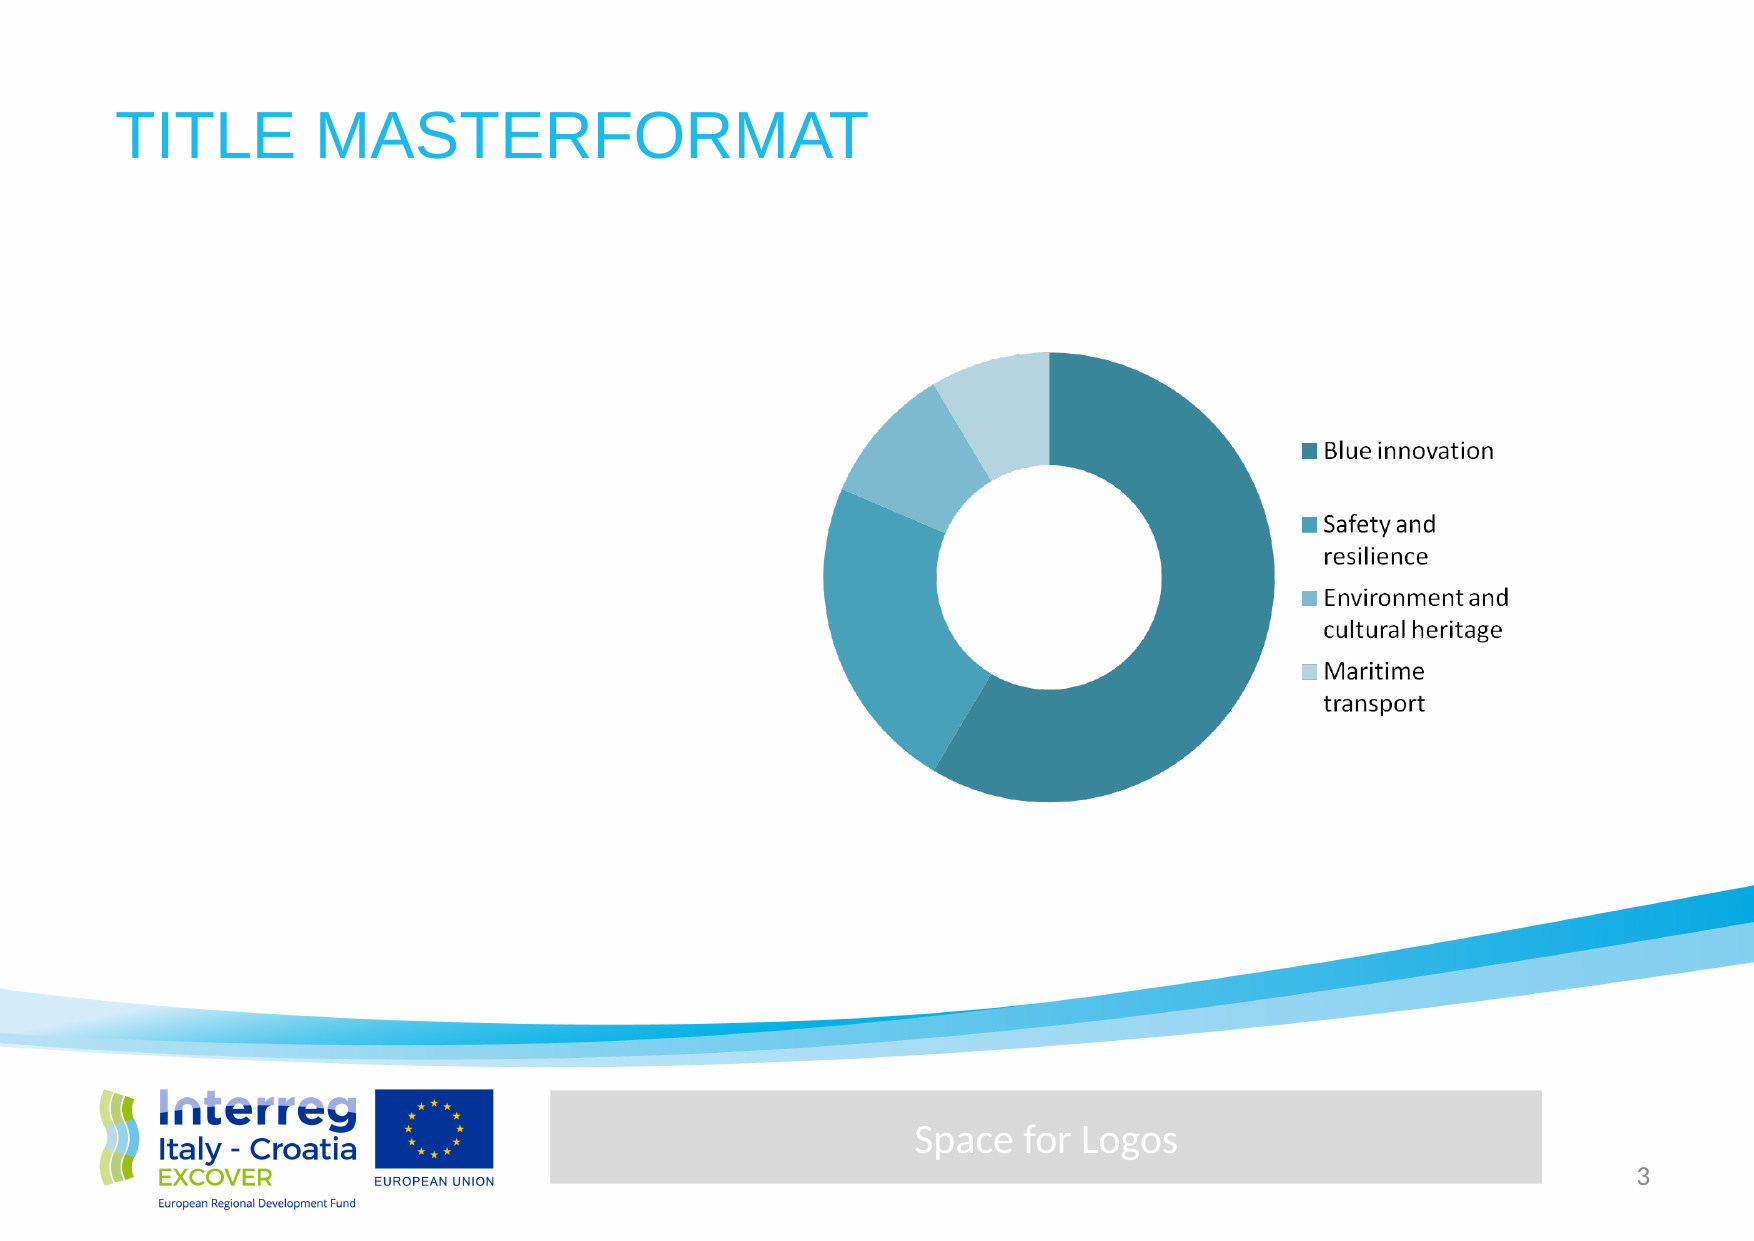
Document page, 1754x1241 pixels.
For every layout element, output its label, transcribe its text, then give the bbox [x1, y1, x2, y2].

picture [0, 0, 1754, 1241]
text_box TITLE MASTERFORMAT [97, 83, 1656, 181]
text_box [801, 315, 1530, 839]
text_box Space for Logos [549, 1089, 1543, 1185]
slide_number 3 [1607, 1141, 1666, 1208]
